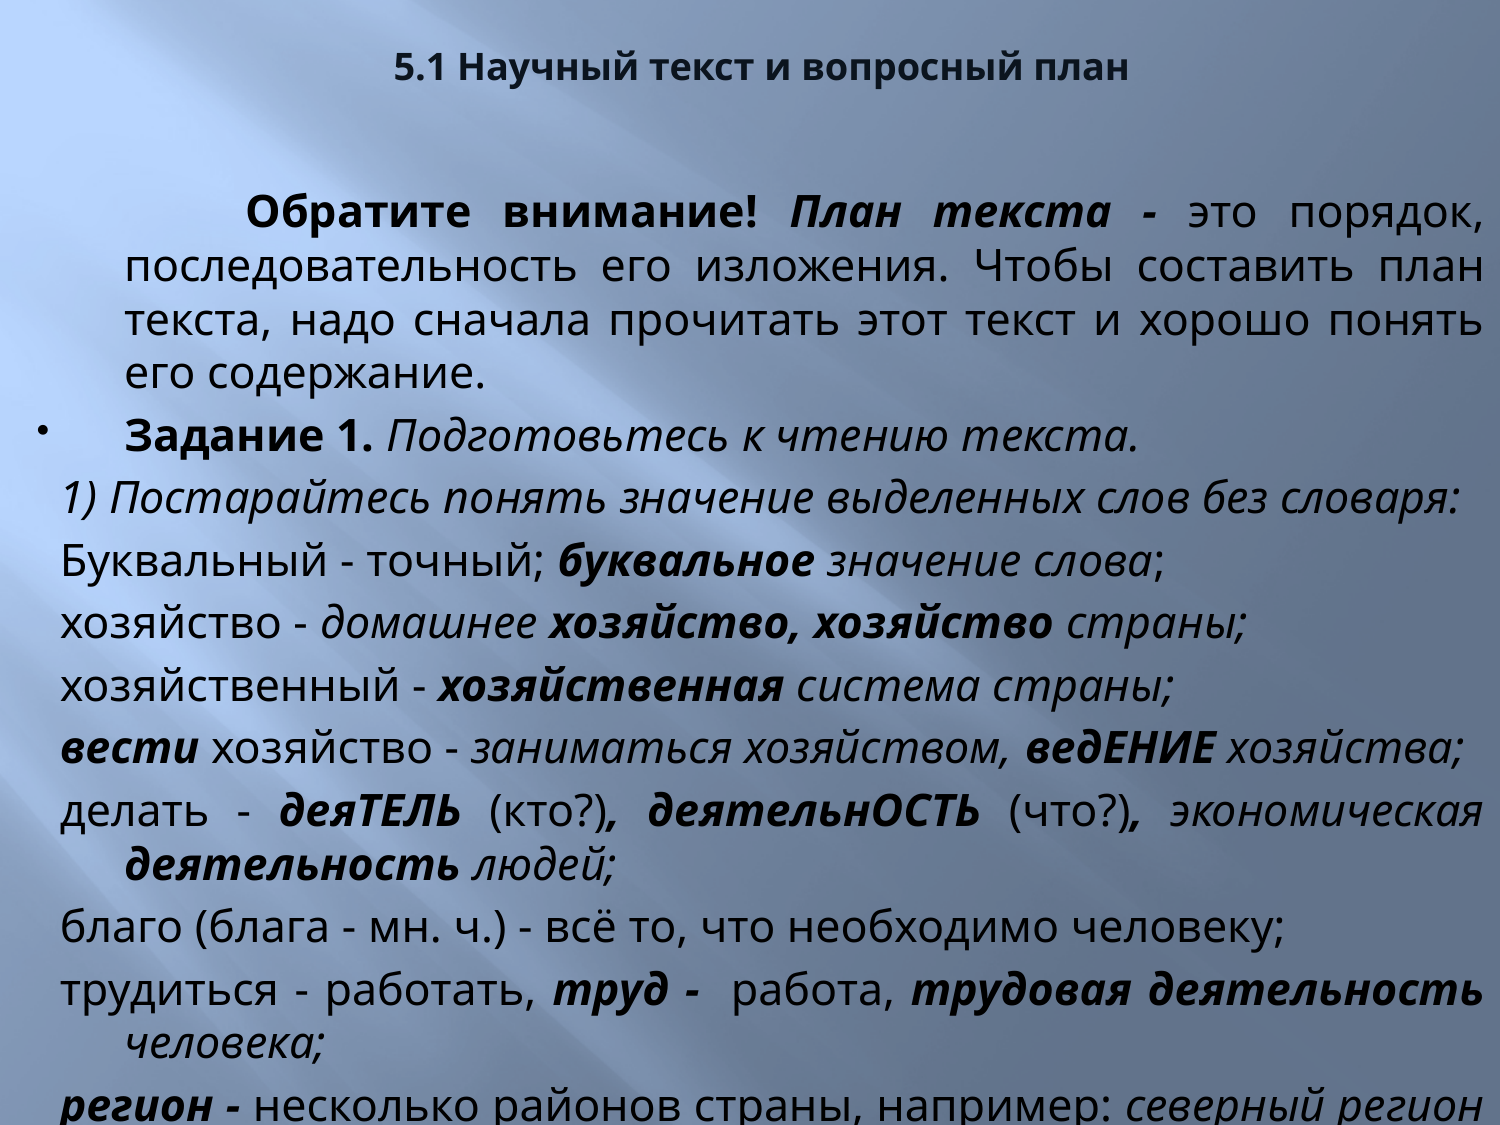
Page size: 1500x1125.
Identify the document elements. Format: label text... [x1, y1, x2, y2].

list Обратите внимание! План текста - это порядок, последовательность его изложения. Чтобы составить план текста, надо сначала прочитать этот текст и хорошо понять его содержание. Задание 1. Подготовьтесь к чтению текста. 1) Постарайтесь понять значение выделенных слов без словаря: Буквальный - точный; буквальное значение слова; хозяйство - домашнее хозяйство, хозяйство страны; хозяйственный - хозяйственная система страны; вести хозяйство - заниматься хозяйством, ведЕНИЕ хозяйства; делать - деяТЕЛЬ (кто?), деятельнОСТЬ (что?), экономическая деятельность людей; благо (блага - мн. ч.) - всё то, что необходимо человеку; трудиться - работать, труд - работа, трудовая деятельность человека; регион - несколько районов страны, например: северный регион России. [23, 175, 1500, 1125]
title 5.1 Научный текст и вопросный план [82, 35, 1432, 96]
